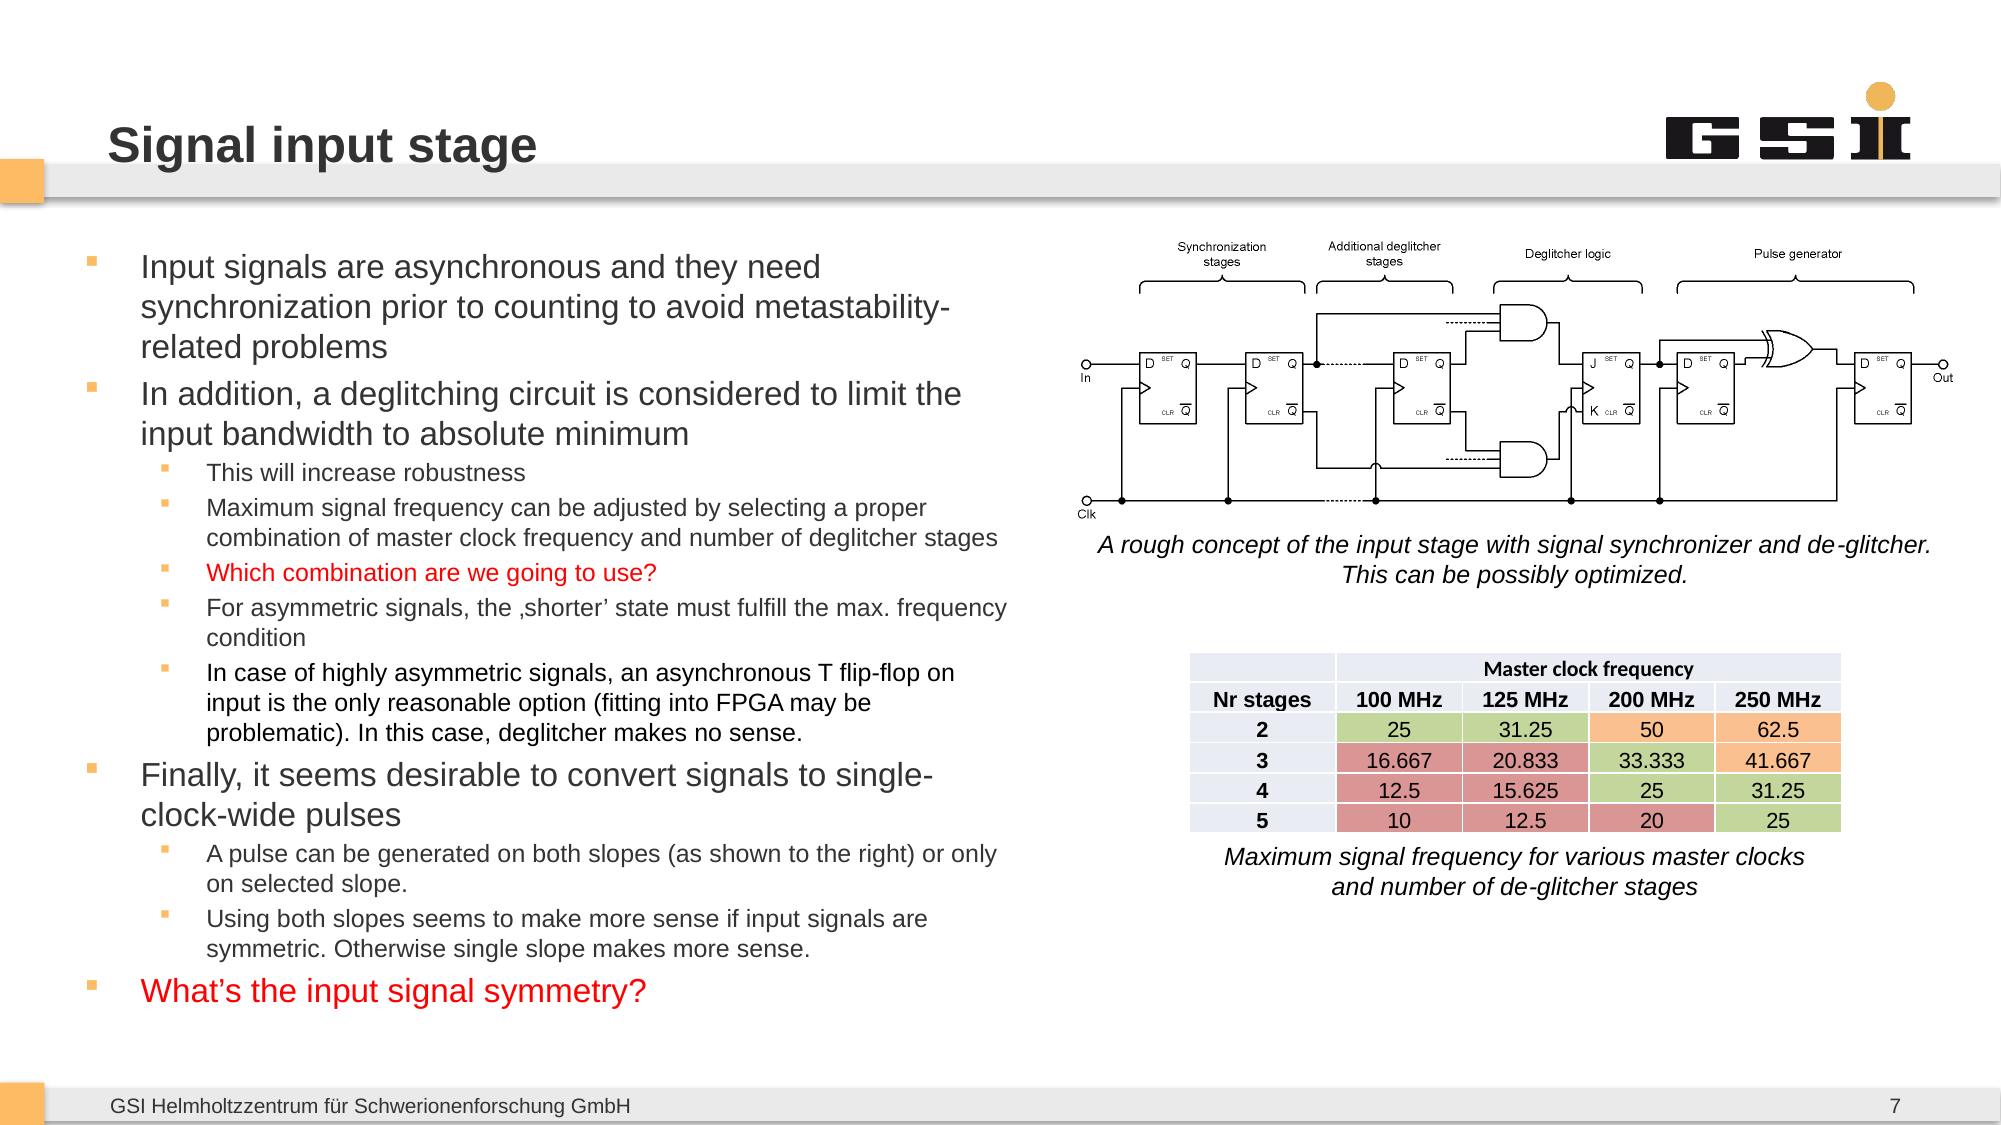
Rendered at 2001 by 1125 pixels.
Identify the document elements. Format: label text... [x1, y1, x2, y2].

table_cell 100 MHz [1337, 683, 1462, 711]
table_cell 4 [1190, 774, 1335, 802]
table_cell 12.5 [1463, 804, 1588, 832]
table_cell 5 [1190, 804, 1335, 832]
table_cell 12.5 [1337, 774, 1462, 802]
table_cell 3 [1190, 743, 1335, 772]
table_cell 20 [1590, 804, 1714, 832]
table_header Master clock frequency [1337, 653, 1841, 681]
table_cell Nr stages [1190, 683, 1335, 711]
table_cell 10 [1337, 804, 1462, 832]
table_cell 125 MHz [1463, 683, 1588, 711]
table_cell 41.667 [1716, 743, 1841, 772]
picture [1077, 237, 1953, 522]
text_box Maximum signal frequency for various master clocks and number of de-glitcher stages [1188, 833, 1842, 908]
table_cell 15.625 [1463, 774, 1588, 802]
table_cell 16.667 [1337, 743, 1462, 772]
table_header [1190, 653, 1335, 681]
slide_number 7 [1753, 1074, 1917, 1125]
picture [1664, 79, 1912, 162]
table_cell 33.333 [1590, 743, 1714, 772]
text_box A rough concept of the input stage with signal synchronizer and de-glitcher. This can be possibly optimized. [1082, 530, 1948, 597]
table_cell 25 [1590, 774, 1714, 802]
list Input signals are asynchronous and they need synchronization prior to counting to avoid metastability-related problems In addition, a deglitching circuit is considered to limit the input bandwidth to absolute minimum This will increase robustness Maximum signal frequency can be adjusted by selecting a proper combination of master clock frequency and number of deglitcher stages Which combination are we going to use? For asymmetric signals, the ‚shorter’ state must fulfill the max. frequency condition In case of highly asymmetric signals, an asynchronous T flip-flop on input is the only reasonable option (fitting into FPGA may be problematic). In this case, deglitcher makes no sense. Finally, it seems desirable to convert signals to single-clock-wide pulses A pulse can be generated on both slopes (as shown to the right) or only on selected slope. Using both slopes seems to make more sense if input signals are symmetric. Otherwise single slope makes more sense. What’s the input signal symmetry? [69, 237, 1033, 1043]
table_cell 25 [1337, 713, 1462, 742]
table_cell 31.25 [1463, 713, 1588, 742]
title Signal input stage [92, 50, 1558, 180]
table_cell 31.25 [1716, 774, 1841, 802]
table_cell 50 [1590, 713, 1714, 742]
table_cell 25 [1716, 804, 1841, 832]
table_cell 62.5 [1716, 713, 1841, 742]
table_cell 20.833 [1463, 743, 1588, 772]
table_cell 200 MHz [1590, 683, 1714, 711]
table_cell 250 MHz [1716, 683, 1841, 711]
table_cell 2 [1190, 713, 1335, 742]
